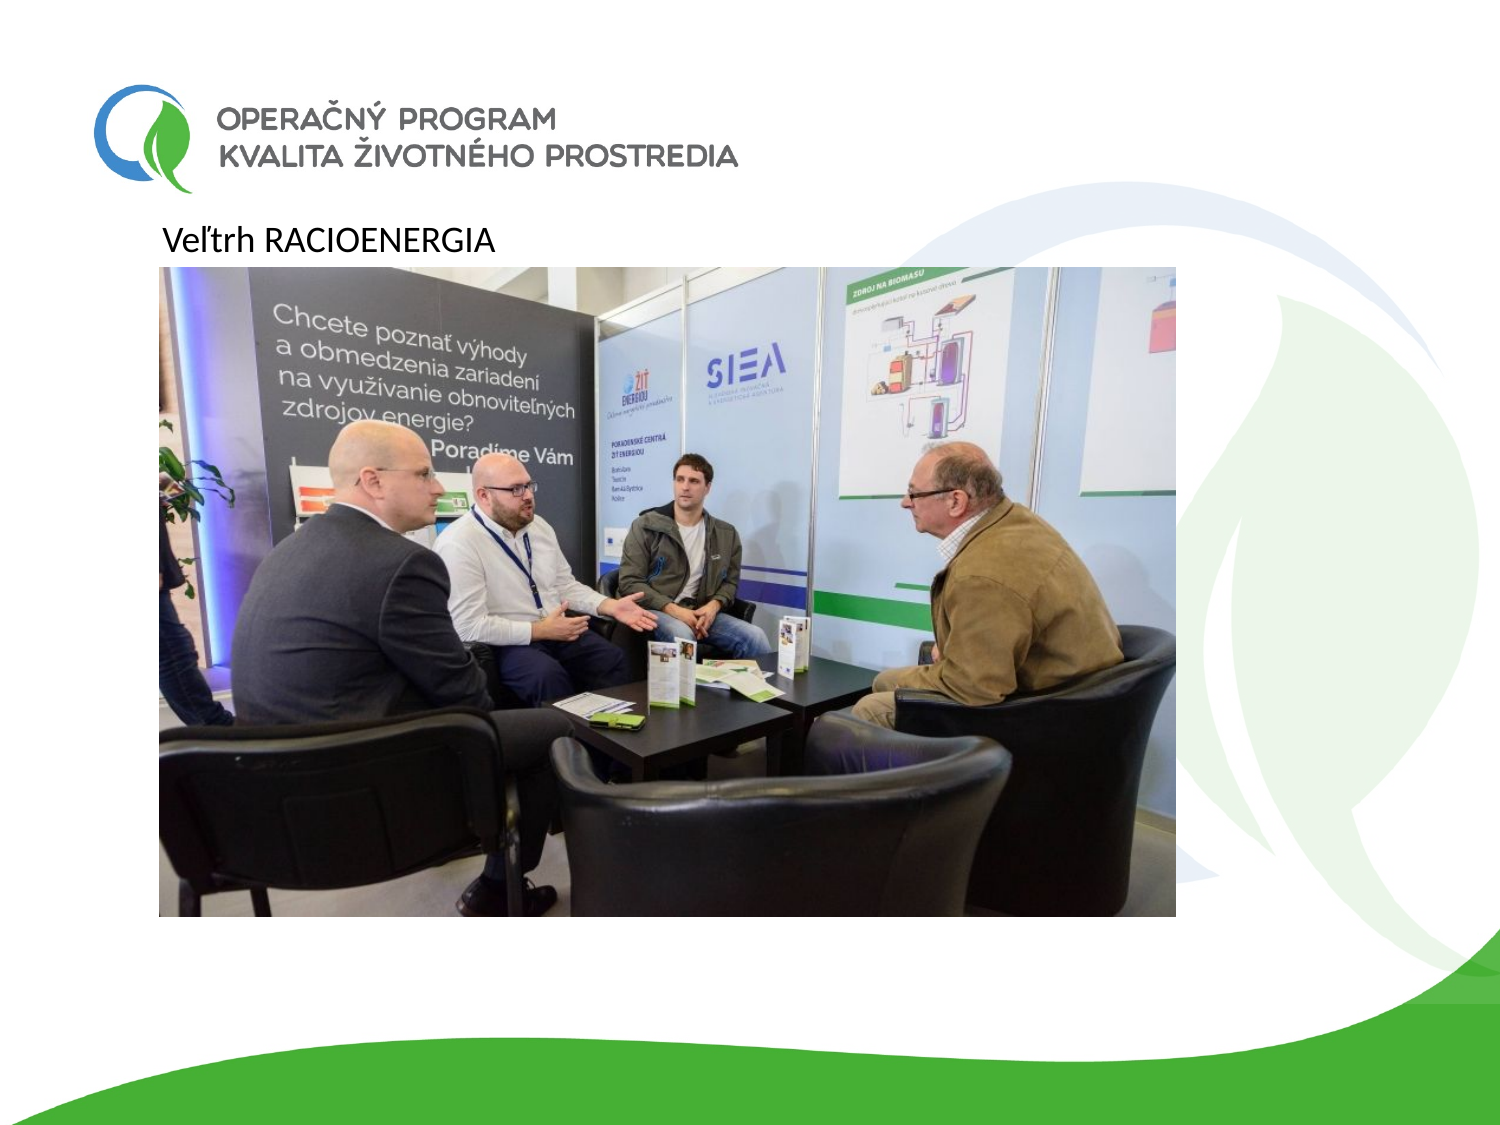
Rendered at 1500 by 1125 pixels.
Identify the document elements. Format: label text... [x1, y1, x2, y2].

picture [0, 77, 1500, 1125]
text_box Veľtrh RACIOENERGIA [147, 208, 720, 268]
